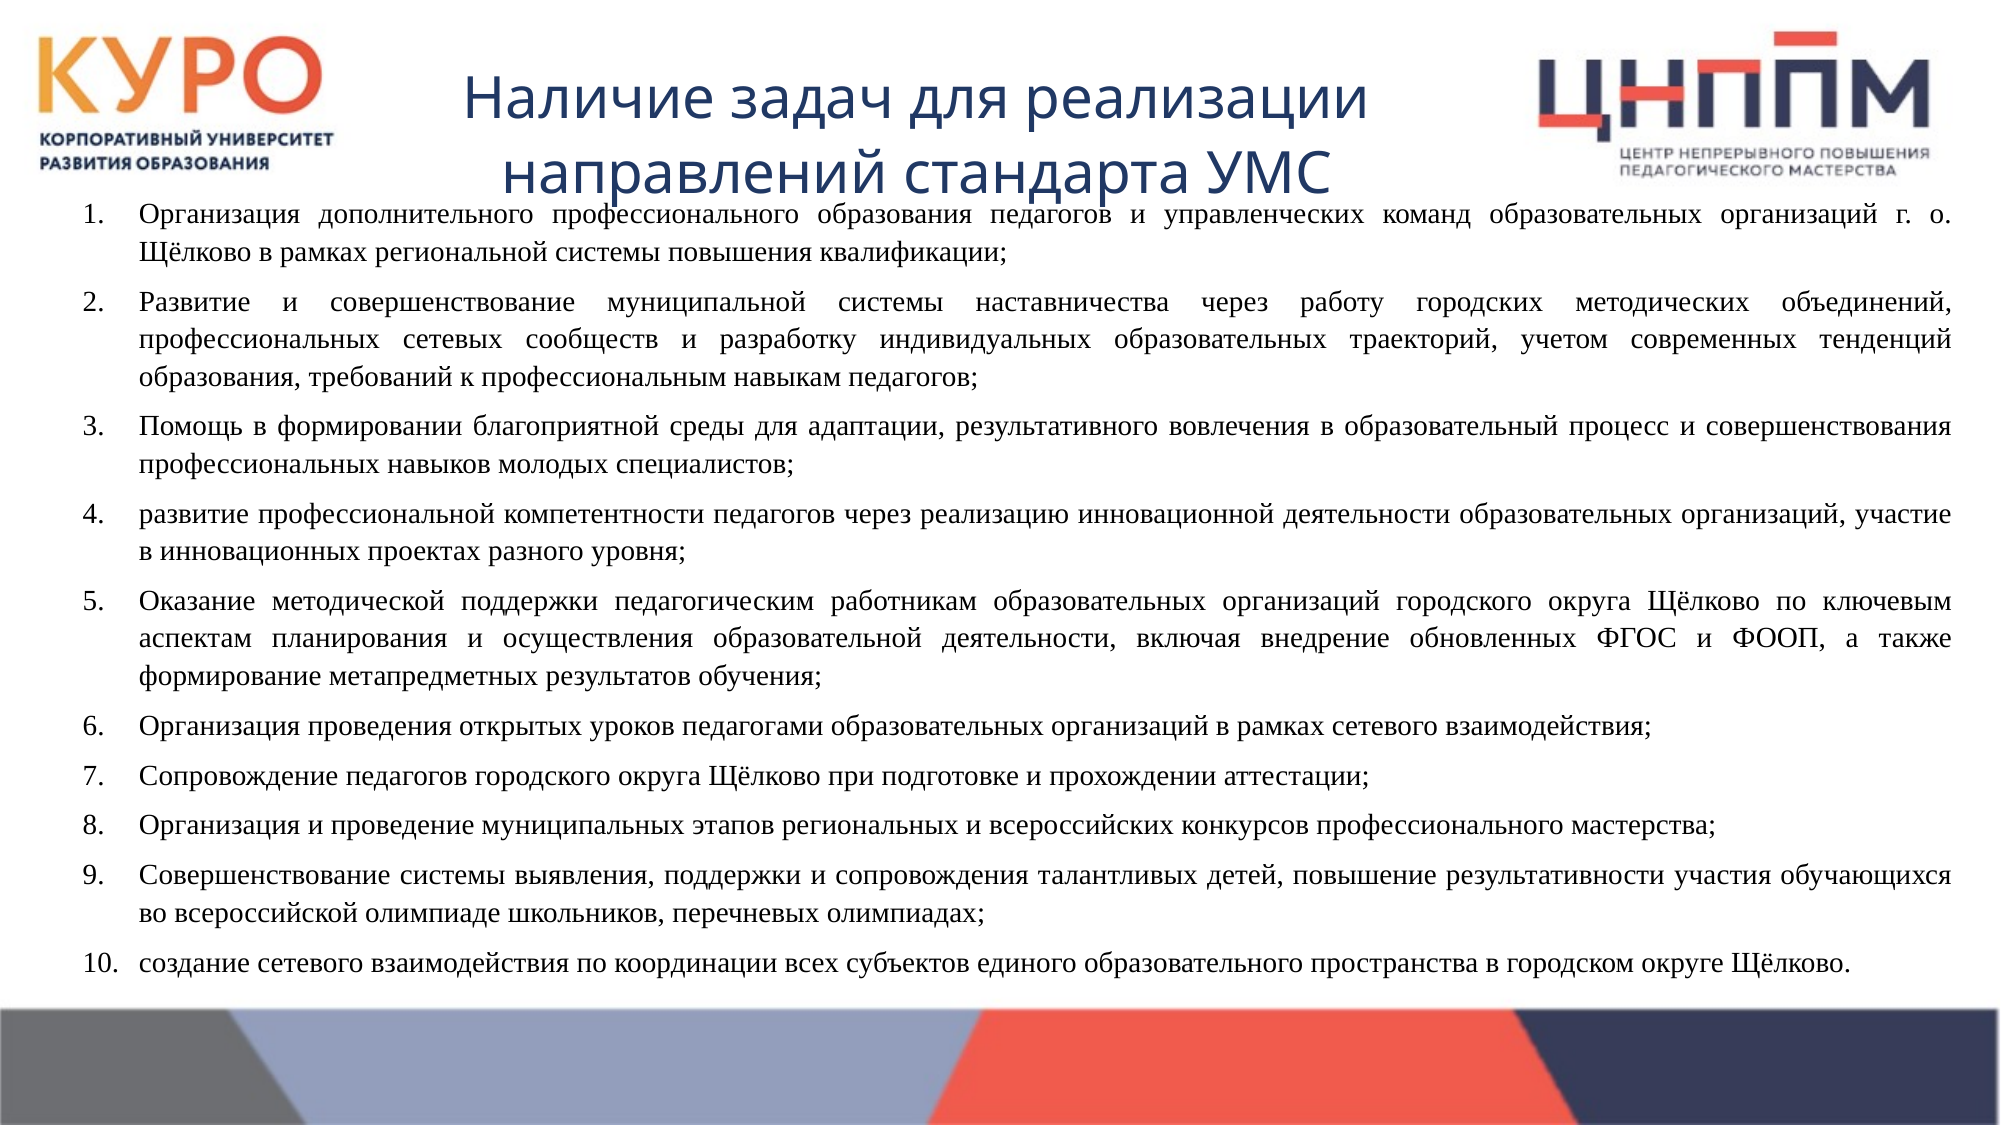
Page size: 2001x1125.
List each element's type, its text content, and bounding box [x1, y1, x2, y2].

picture [0, 0, 2001, 1125]
text_box Организация дополнительного профессионального образования педагогов и управленческих команд образовательных организаций г. о. Щёлково в рамках региональной системы повышения квалификации; Развитие и совершенствование муниципальной системы наставничества через работу городских методических объединений, профессиональных сетевых сообществ и разработку индивидуальных образовательных траекторий, учетом современных тенденций образования, требований к профессиональным навыкам педагогов; Помощь в формировании благоприятной среды для адаптации, результативного вовлечения в образовательный процесс и совершенствования профессиональных навыков молодых специалистов; развитие профессиональной компетентности педагогов через реализацию инновационной деятельности образовательных организаций, участие в инновационных проектах разного уровня; Оказание методической поддержки педагогическим работникам образовательных организаций городского округа Щёлково по ключевым аспектам планирования и осуществления образовательной деятельности, включая внедрение обновленных ФГОС и ФООП, а также формирование метапредметных результатов обучения; Организация проведения открытых уроков педагогами образовательных организаций в рамках сетевого взаимодействия; Сопровождение педагогов городского округа Щёлково при подготовке и прохождении аттестации; Организация и проведение муниципальных этапов региональных и всероссийских конкурсов профессионального мастерства; Совершенствование системы выявления, поддержки и сопровождения талантливых детей, повышение результативности участия обучающихся во всероссийской олимпиаде школьников, перечневых олимпиадах; создание сетевого взаимодействия по координации всех субъектов единого образовательного пространства в городском округе Щёлково. [67, 184, 1969, 986]
text_box Наличие задач для реализации направлений стандарта УМС [416, 47, 1417, 213]
